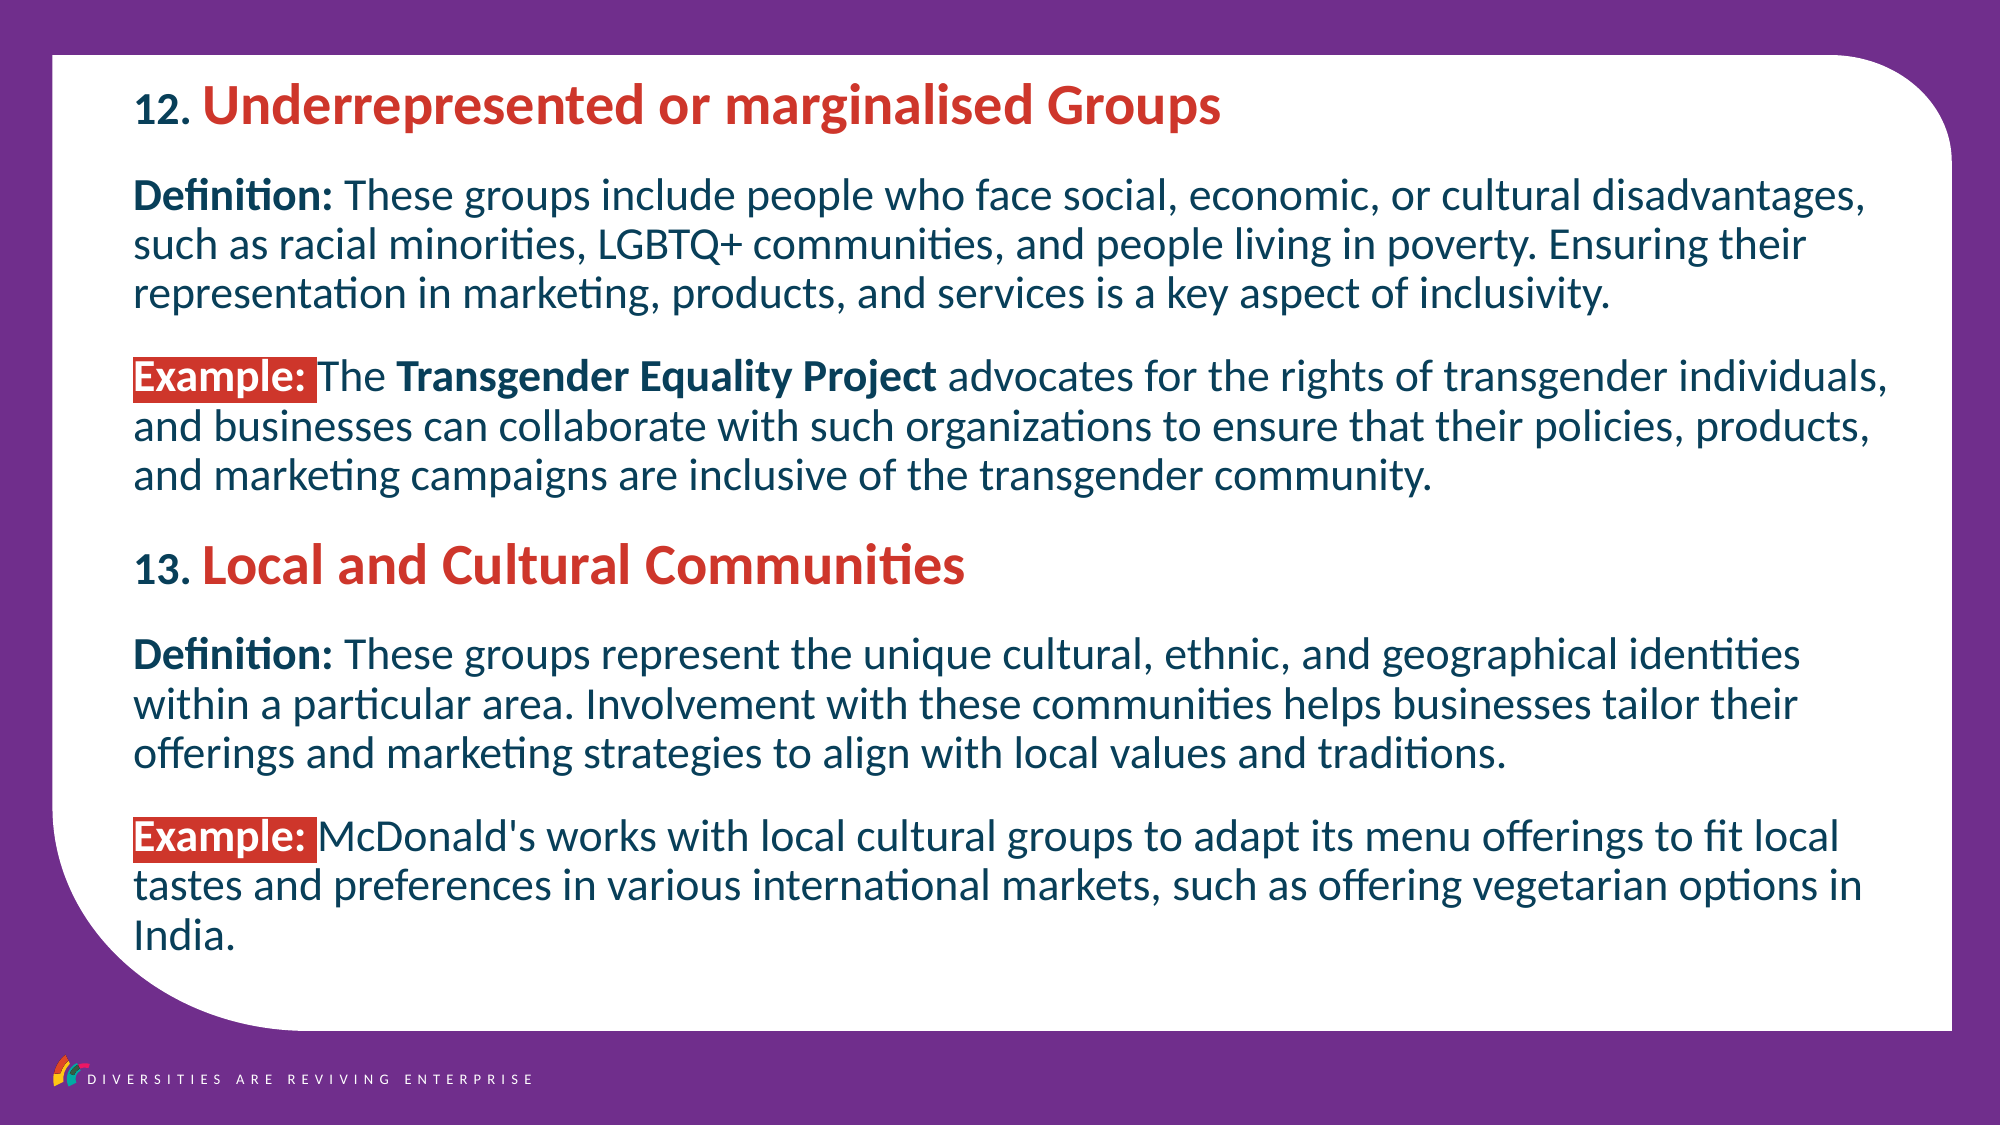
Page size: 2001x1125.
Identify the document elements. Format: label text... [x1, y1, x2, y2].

list 12. Underrepresented or marginalised Groups Definition: These groups include people who face social, economic, or cultural disadvantages, such as racial minorities, LGBTQ+ communities, and people living in poverty. Ensuring their representation in marketing, products, and services is a key aspect of inclusivity. Example: The Transgender Equality Project advocates for the rights of transgender individuals, and businesses can collaborate with such organizations to ensure that their policies, products, and marketing campaigns are inclusive of the transgender community. 13. Local and Cultural Communities Definition: These groups represent the unique cultural, ethnic, and geographical identities within a particular area. Involvement with these communities helps businesses tailor their offerings and marketing strategies to align with local values and traditions. Example: McDonald's works with local cultural groups to adapt its menu offerings to fit local tastes and preferences in various international markets, such as offering vegetarian options in India. [118, 66, 1916, 699]
